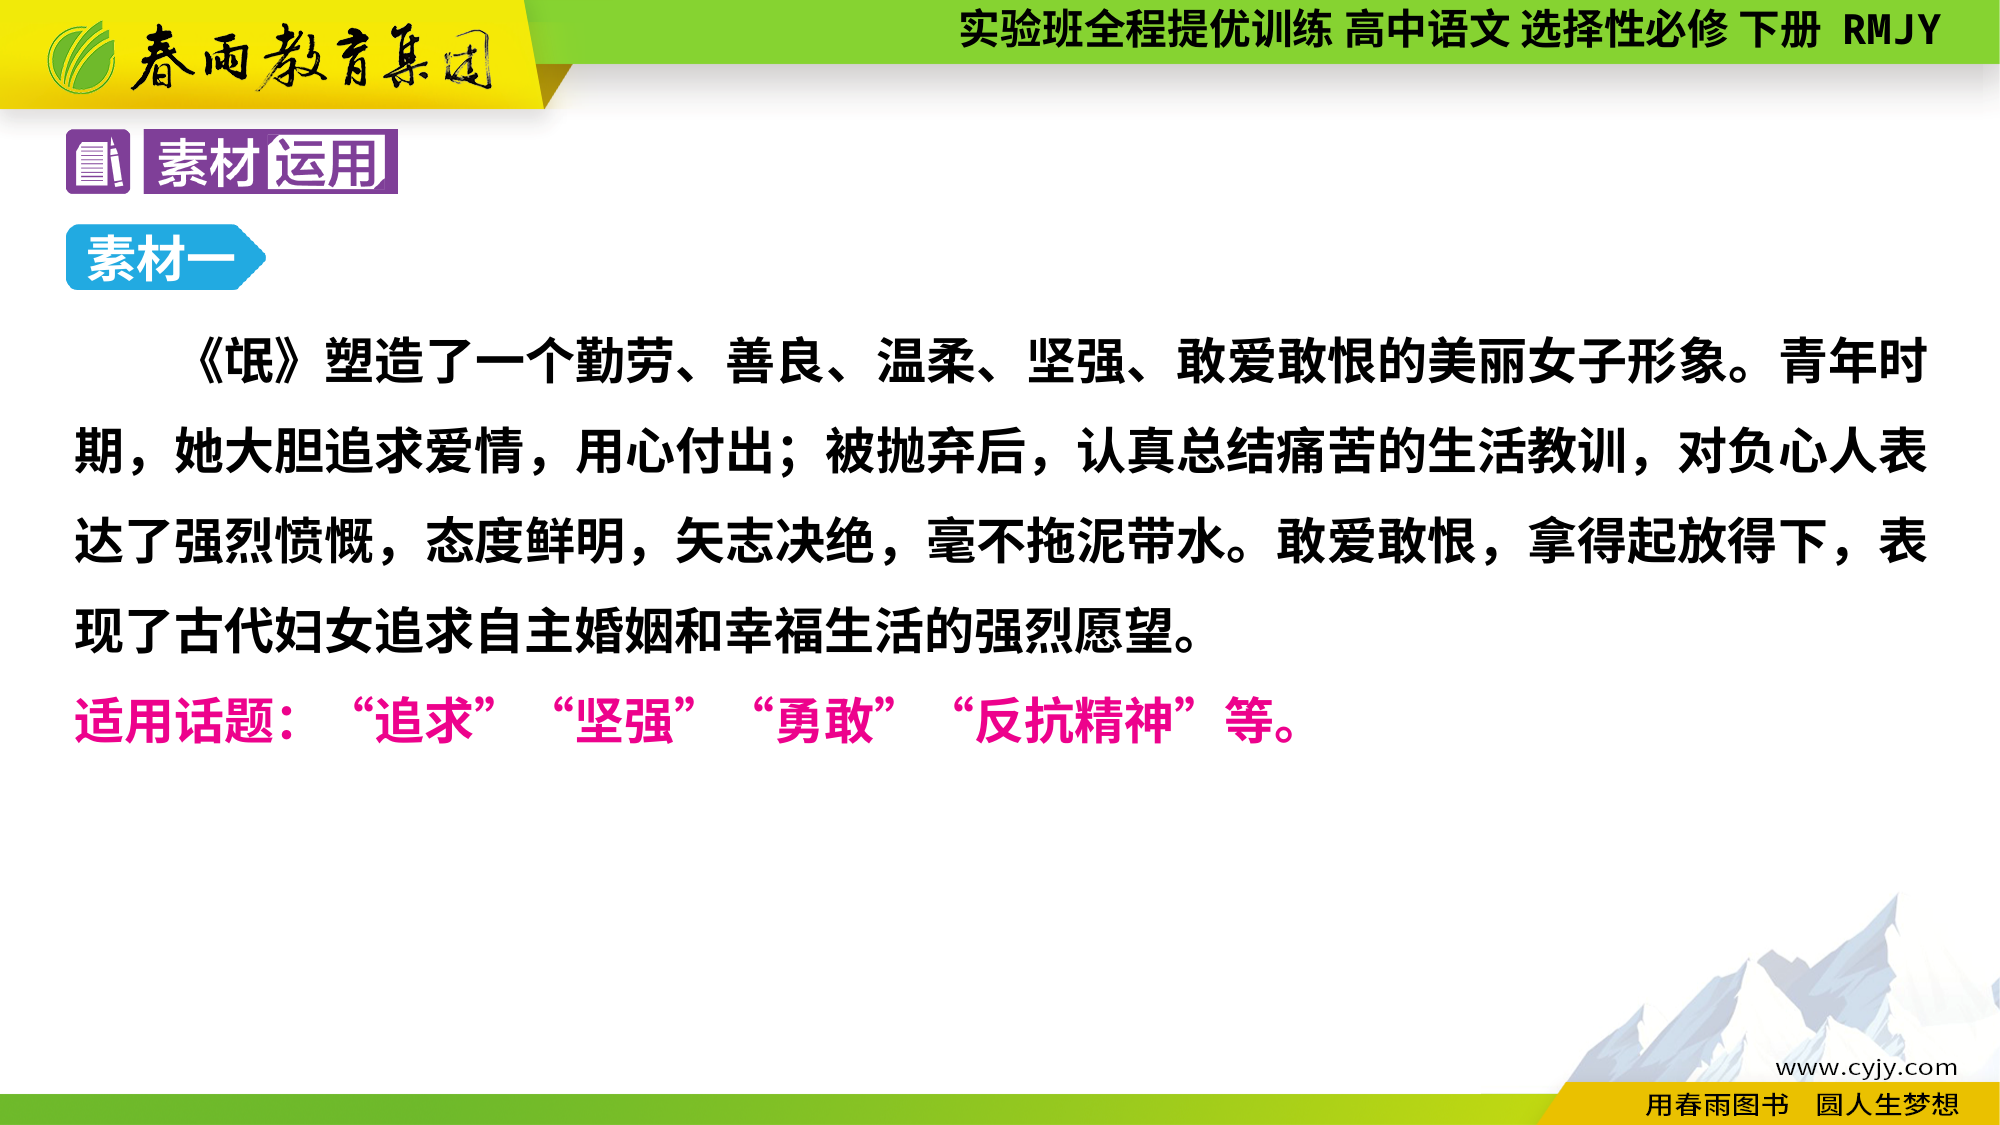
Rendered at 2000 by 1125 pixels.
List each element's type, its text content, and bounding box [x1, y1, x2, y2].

list 《氓》塑造了一个勤劳、善良、温柔、坚强、敢爱敢恨的美丽女子形象。青年时期，她大胆追求爱情，用心付出；被抛弃后，认真总结痛苦的生活教训，对负心人表达了强烈愤慨，态度鲜明，矢志决绝，毫不拖泥带水。敢爱敢恨，拿得起放得下，表现了古代妇女追求自主婚姻和幸福生活的强烈愿望。 适用话题：“追求”“坚强”“勇敢”“反抗精神”等。 [59, 292, 1944, 762]
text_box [66, 219, 266, 296]
picture [0, 0, 2000, 1125]
